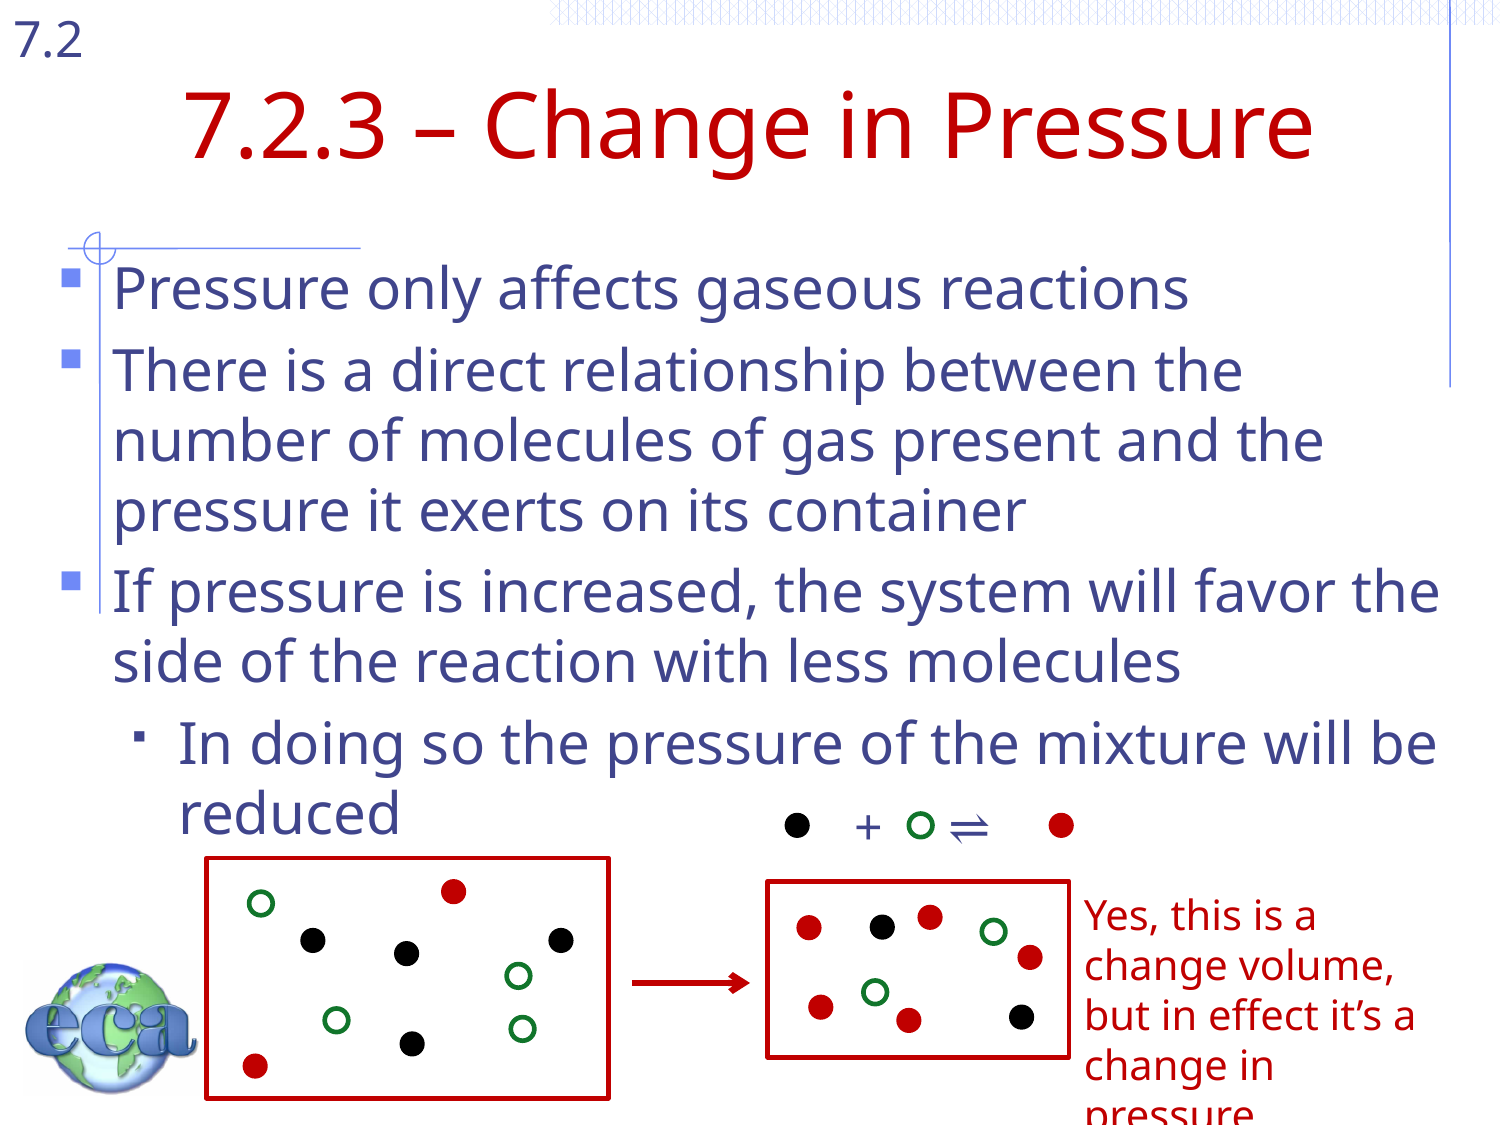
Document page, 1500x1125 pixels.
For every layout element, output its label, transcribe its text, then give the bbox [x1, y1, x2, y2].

list Pressure only affects gaseous reactions There is a direct relationship between the number of molecules of gas present and the pressure it exerts on its container If pressure is increased, the system will favor the side of the reaction with less molecules In doing so the pressure of the mixture will be reduced [41, 243, 1471, 965]
text_box [797, 915, 821, 940]
text_box [863, 980, 888, 1005]
text_box [249, 891, 273, 916]
text_box [441, 879, 466, 904]
text_box [908, 813, 933, 838]
text_box [897, 1008, 921, 1033]
text_box [918, 905, 942, 930]
text_box [394, 941, 419, 966]
text_box + ⇌ [827, 787, 1006, 863]
text_box [1049, 813, 1074, 838]
text_box [400, 1032, 424, 1056]
text_box Yes, this is a change volume, but in effect it’s a change in pressure [1068, 881, 1453, 1125]
text_box [506, 964, 531, 988]
text_box [549, 928, 573, 953]
text_box [301, 928, 325, 953]
picture [23, 960, 200, 1096]
text_box [206, 857, 609, 1099]
title 7.2.3 – Change in Pressure [17, 49, 1483, 185]
text_box [767, 881, 1068, 1058]
text_box [870, 915, 895, 939]
text_box [1018, 945, 1042, 970]
text_box [785, 813, 809, 838]
text_box [1009, 1005, 1034, 1029]
text_box [981, 919, 1006, 944]
text_box [324, 1008, 349, 1033]
text_box [243, 1054, 267, 1078]
text_box [808, 995, 833, 1019]
text_box [510, 1017, 535, 1041]
